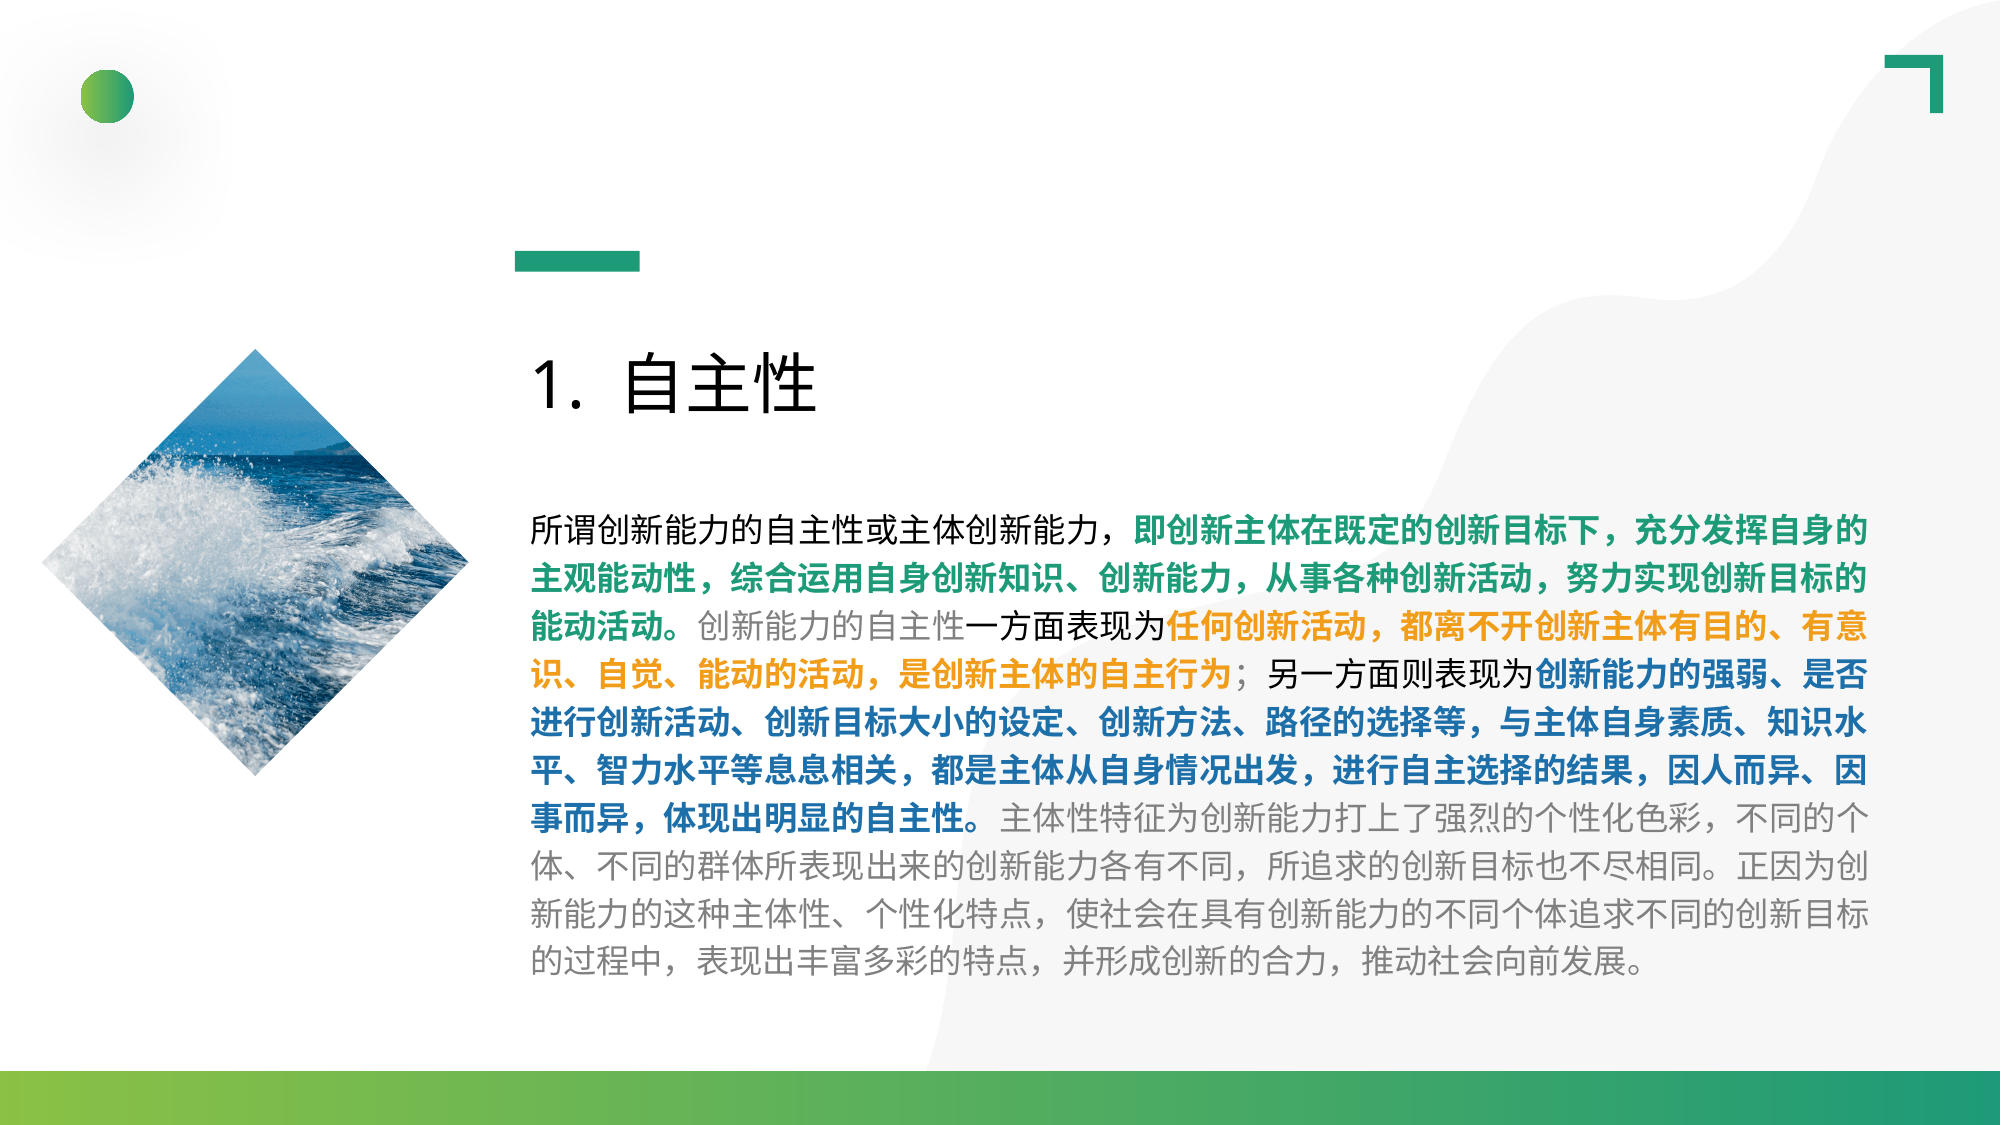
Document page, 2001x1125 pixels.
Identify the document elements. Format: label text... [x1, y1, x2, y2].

text_box [40, 347, 471, 778]
text_box 1. 自主性 [514, 334, 1885, 430]
text_box 所谓创新能力的自主性或主体创新能力，即创新主体在既定的创新目标下，充分发挥自身的主观能动性，综合运用自身创新知识、创新能力，从事各种创新活动，努力实现创新目标的能动活动。创新能力的自主性一方面表现为任何创新活动，都离不开创新主体有目的、有意识、自觉、能动的活动，是创新主体的自主行为；另一方面则表现为创新能力的强弱、是否进行创新活动、创新目标大小的设定、创新方法、路径的选择等，与主体自身素质、知识水平、智力水平等息息相关，都是主体从自身情况出发，进行自主选择的结果，因人而异、因事而异，体现出明显的自主性。主体性特征为创新能力打上了强烈的个性化色彩，不同的个体、不同的群体所表现出来的创新能力各有不同，所追求的创新目标也不尽相同。正因为创新能力的这种主体性、个性化特点，使社会在具有创新能力的不同个体追求不同的创新目标的过程中，表现出丰富多彩的特点，并形成创新的合力，推动社会向前发展。 [514, 494, 1885, 988]
text_box [1884, 54, 1944, 114]
text_box [514, 250, 641, 273]
